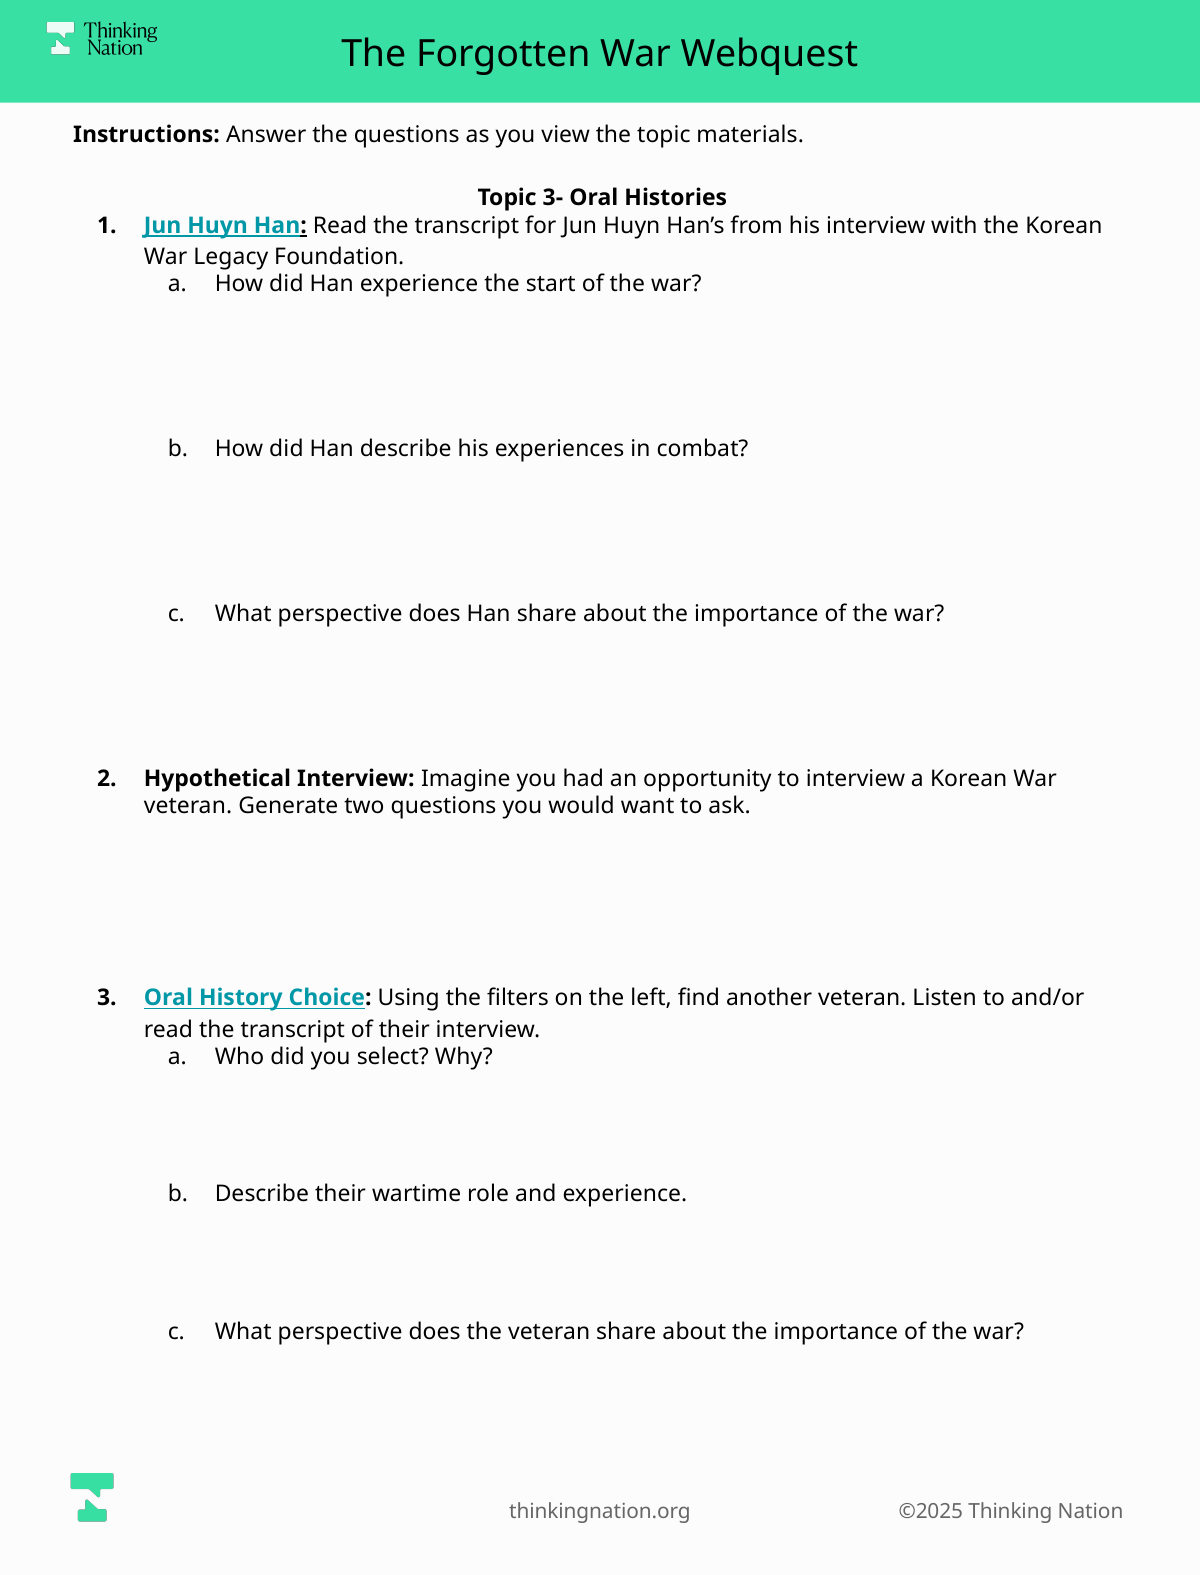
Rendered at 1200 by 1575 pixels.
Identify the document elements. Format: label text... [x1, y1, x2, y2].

text_box The Forgotten War Webquest [0, 0, 1200, 103]
text_box Instructions: Answer the questions as you view the topic materials. Topic 3- Oral Histories Jun Huyn Han: Read the transcript for Jun Huyn Han’s from his interview with the Korean War Legacy Foundation. How did Han experience the start of the war? How did Han describe his experiences in combat? What perspective does Han share about the importance of the war? Hypothetical Interview: Imagine you had an opportunity to interview a Korean War veteran. Generate two questions you would want to ask. Oral History Choice: Using the filters on the left, find another veteran. Listen to and/or read the transcript of their interview. Who did you select? Why? Describe their wartime role and experience. What perspective does the veteran share about the importance of the war? [58, 101, 1146, 1468]
text_box ©2025 Thinking Nation [854, 1483, 1139, 1532]
text_box thinkingnation.org [457, 1483, 742, 1532]
picture [58, 1463, 126, 1531]
picture [34, 11, 162, 65]
